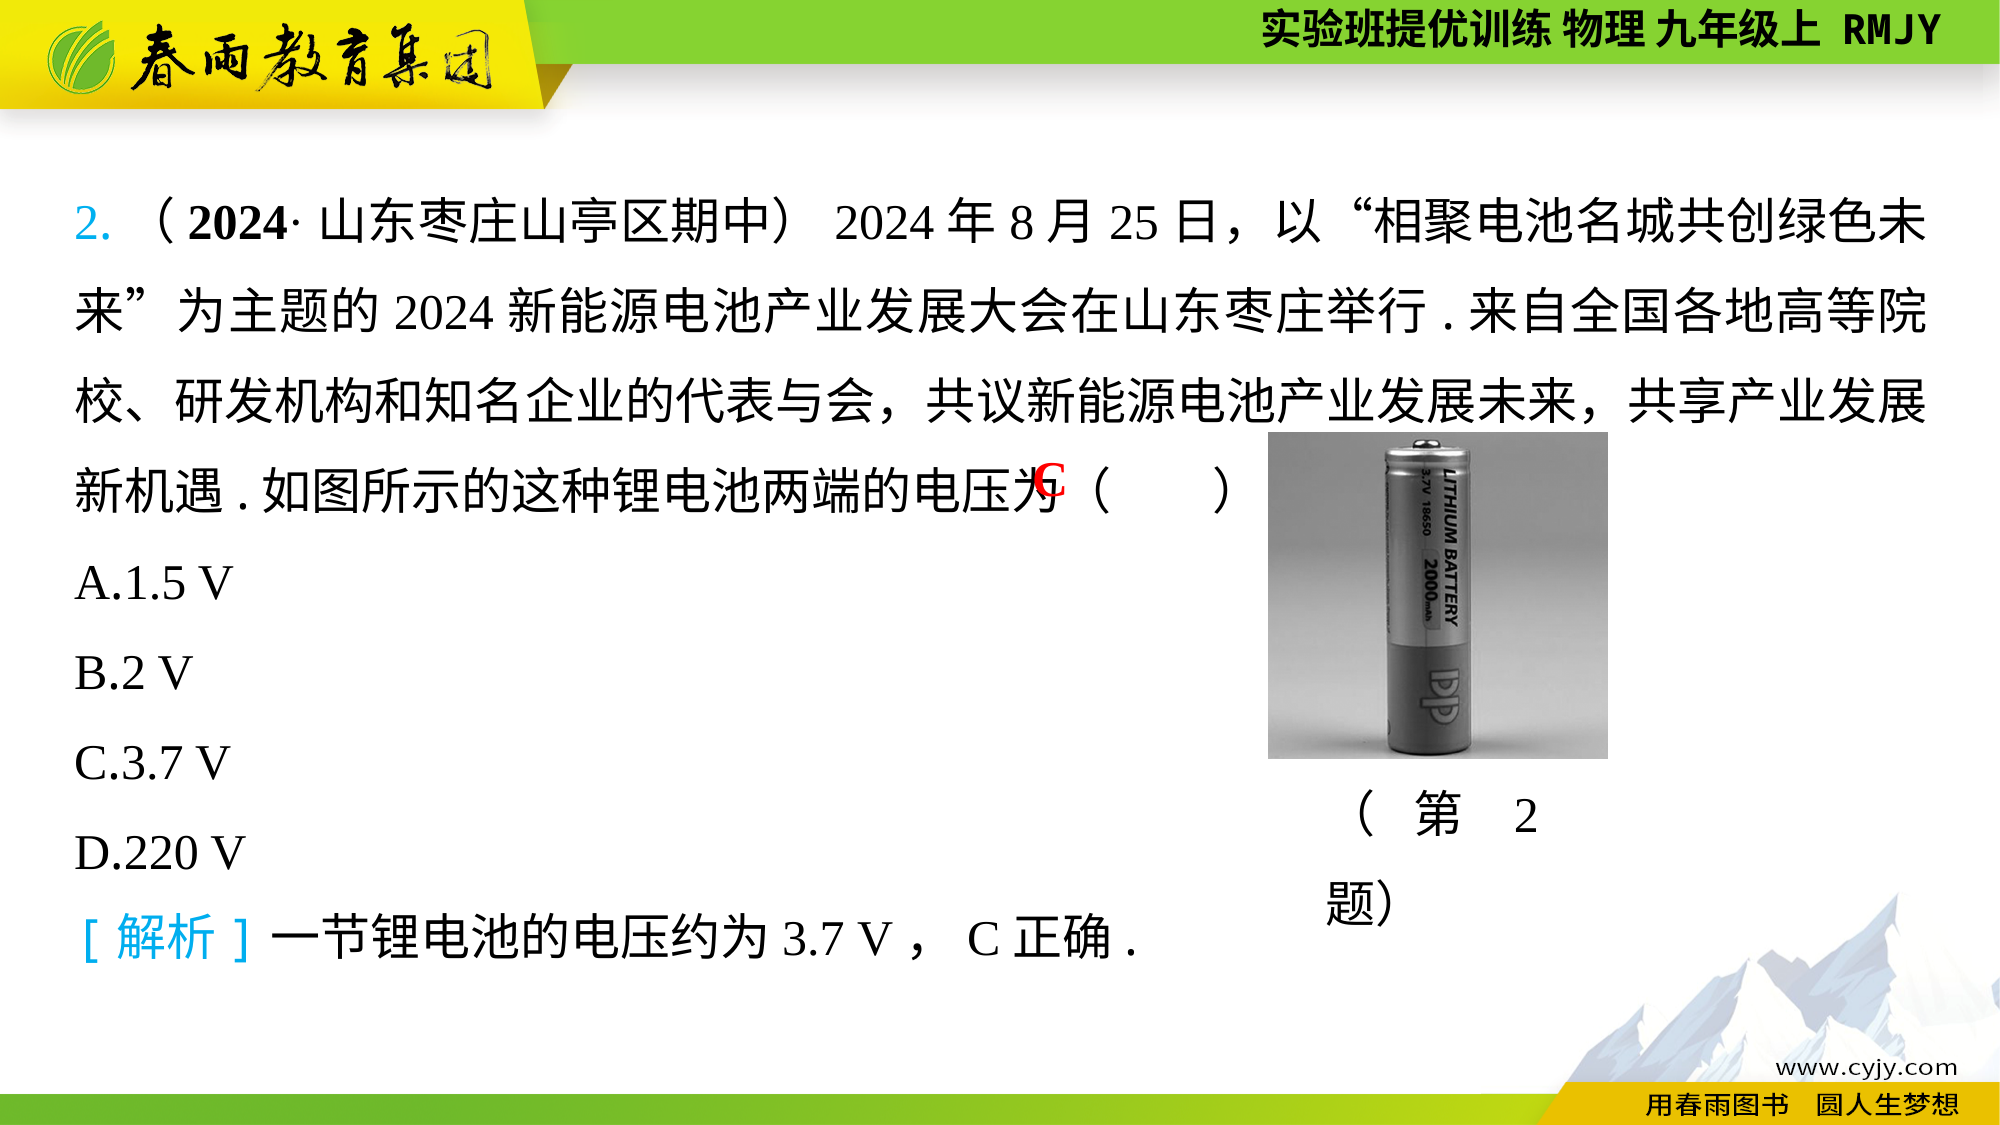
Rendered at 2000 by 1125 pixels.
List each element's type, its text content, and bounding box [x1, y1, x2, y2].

text_box （第2题） [1310, 768, 1566, 850]
text_box [解析]一节锂电池的电压约为3.7 V，C正确. [59, 868, 1944, 974]
picture [0, 0, 2000, 1125]
list 2.（2024·山东枣庄山亭区期中）2024年8月25日，以“相聚电池名城共创绿色未来”为主题的2024新能源电池产业发展大会在山东枣庄举行.来自全国各地高等院校、研发机构和知名企业的代表与会，共议新能源电池产业发展未来，共享产业发展新机遇.如图所示的这种锂电池两端的电压为（ ）. A.1.5 V B.2 V C.3.7 V D.220 V [59, 151, 1944, 868]
text_box C [1017, 439, 1083, 514]
